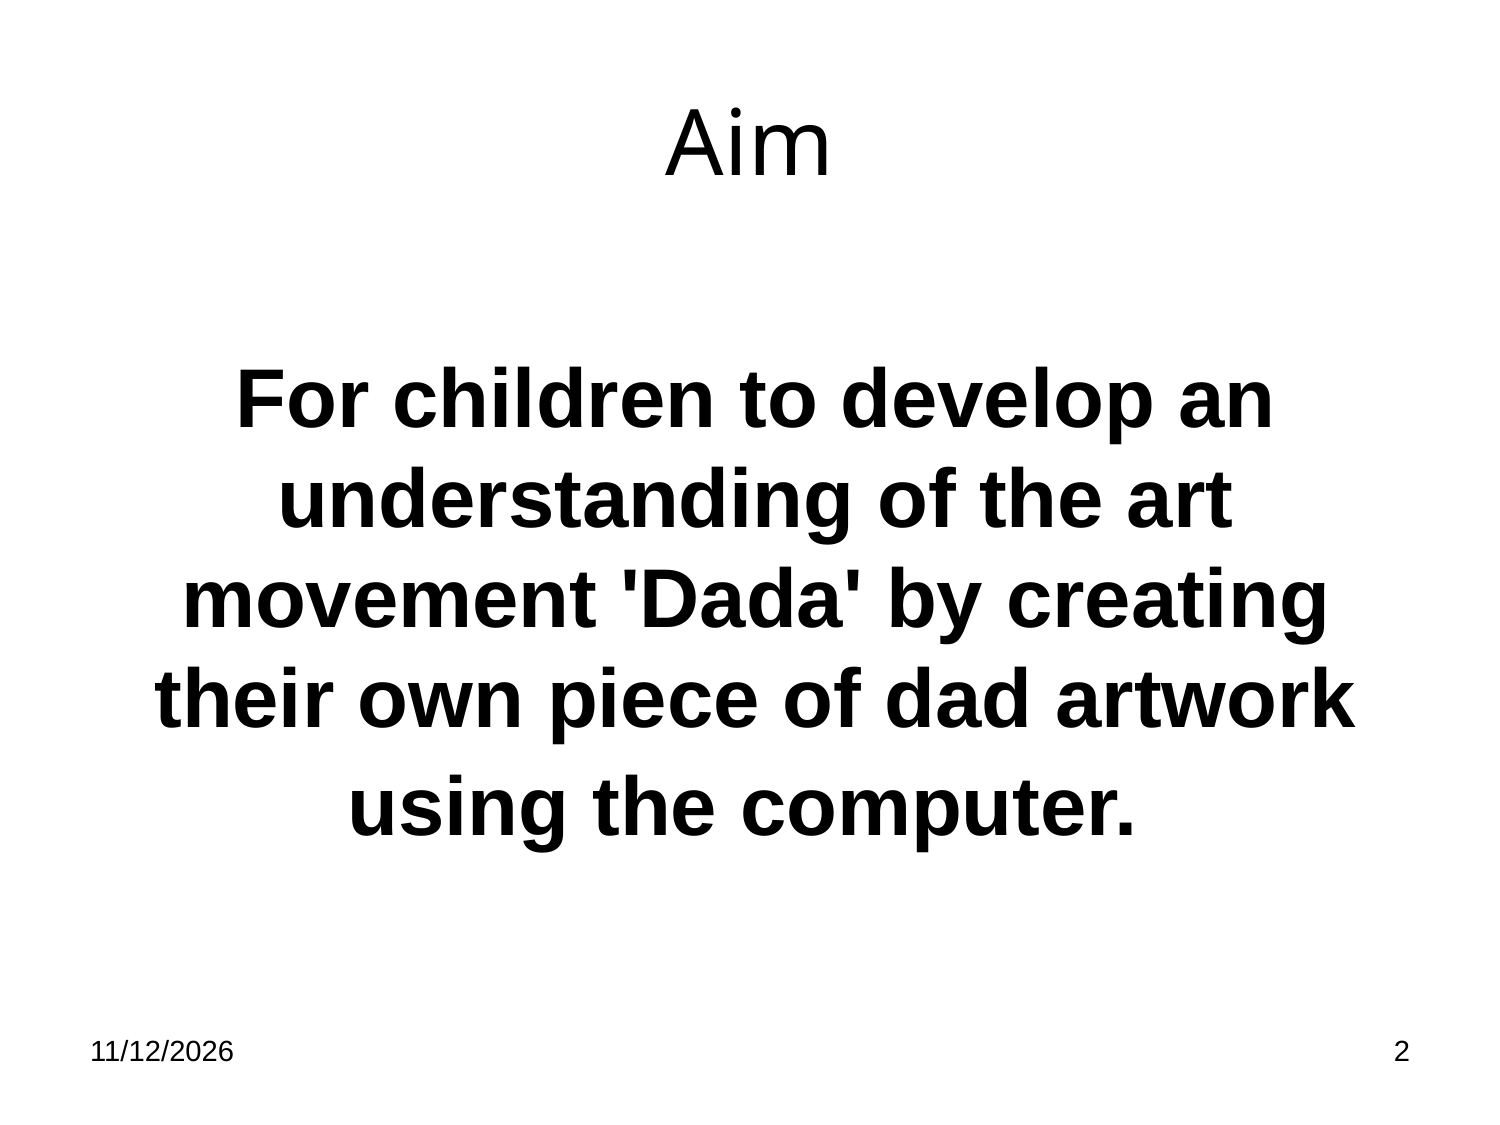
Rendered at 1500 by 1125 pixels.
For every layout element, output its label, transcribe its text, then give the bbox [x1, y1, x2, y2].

slide_number 2 [1074, 1024, 1426, 1103]
title Aim [74, 44, 1426, 233]
text_box For children to develop an understanding of the art movement 'Dada' by creating their own piece of dad artwork using the computer. [64, 336, 1447, 862]
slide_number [74, 1024, 426, 1103]
